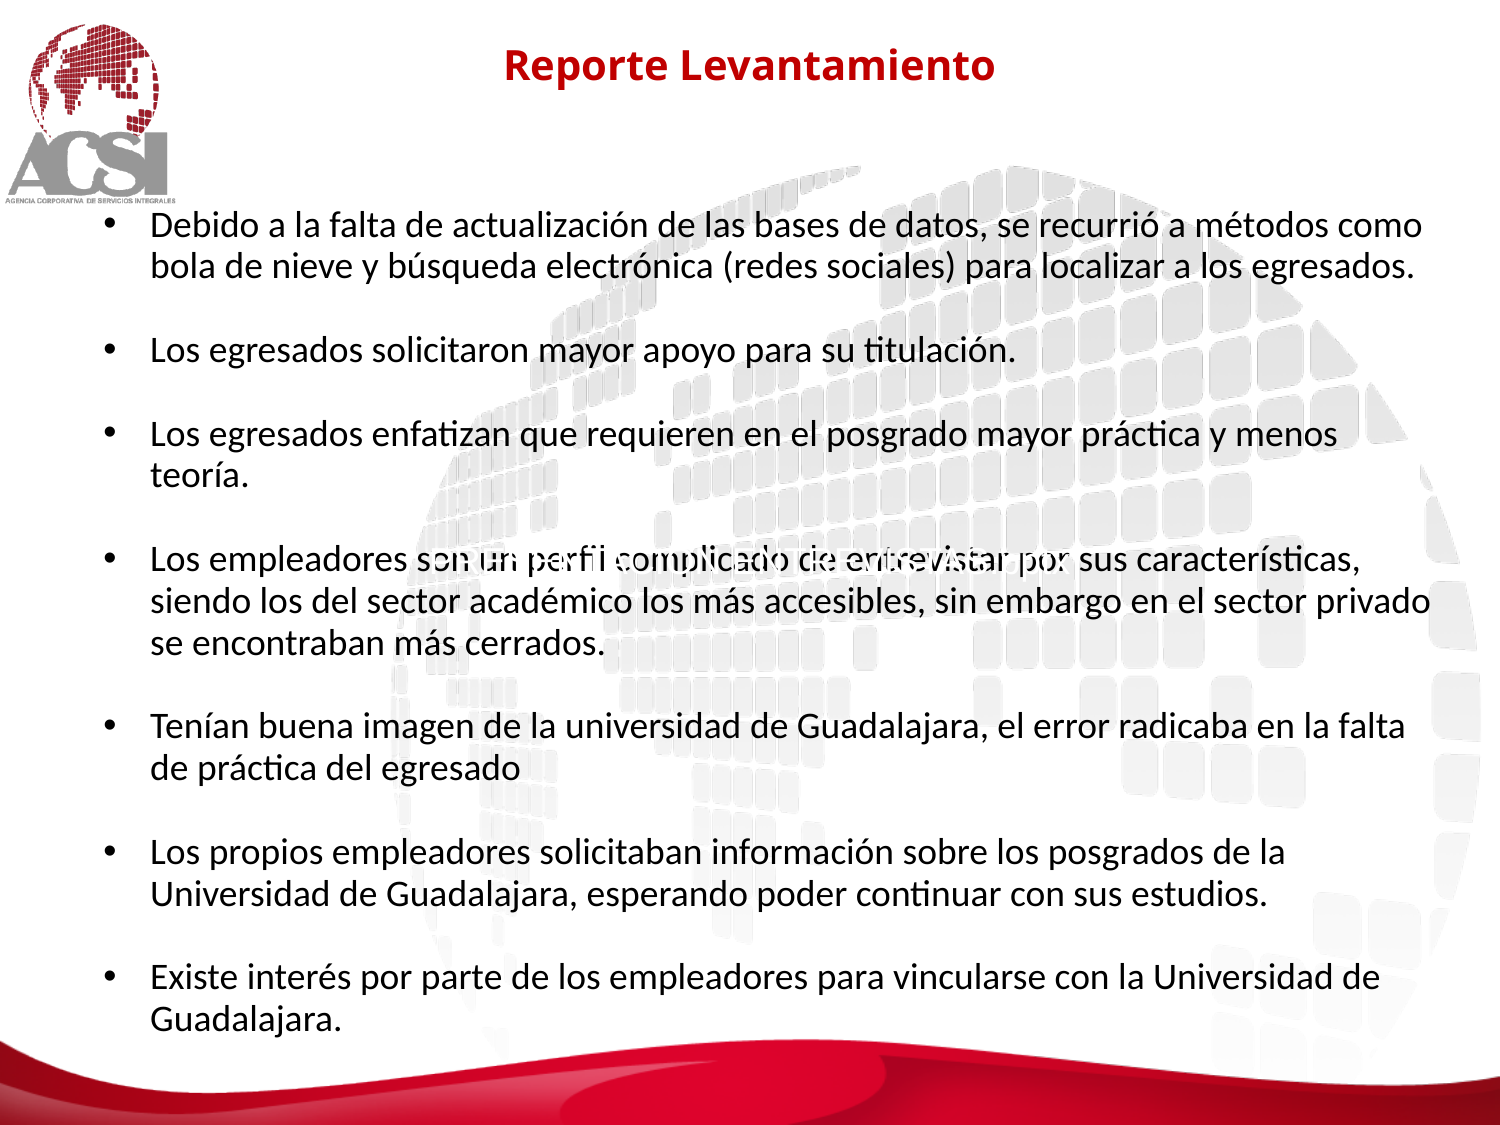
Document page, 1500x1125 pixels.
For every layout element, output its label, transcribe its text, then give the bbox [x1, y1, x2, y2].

text_box PRESENTACION ENTREVISTAS.pptx [414, 533, 1086, 590]
picture [0, 19, 182, 30]
picture [0, 96, 182, 208]
text_box Reporte Levantamiento [0, 30, 1500, 96]
text_box Debido a la falta de actualización de las bases de datos, se recurrió a métodos como bola de nieve y búsqueda electrónica (redes sociales) para localizar a los egresados. Los egresados solicitaron mayor apoyo para su titulación. Los egresados enfatizan que requieren en el posgrado mayor práctica y menos teoría. Los empleadores son un perfil complicado de entrevistar por sus características, siendo los del sector académico los más accesibles, sin embargo en el sector privado se encontraban más cerrados. Tenían buena imagen de la universidad de Guadalajara, el error radicaba en la falta de práctica del egresado Los propios empleadores solicitaban información sobre los posgrados de la Universidad de Guadalajara, esperando poder continuar con sus estudios. Existe interés por parte de los empleadores para vincularse con la Universidad de Guadalajara. [88, 196, 1459, 1089]
picture [0, 149, 1500, 1125]
